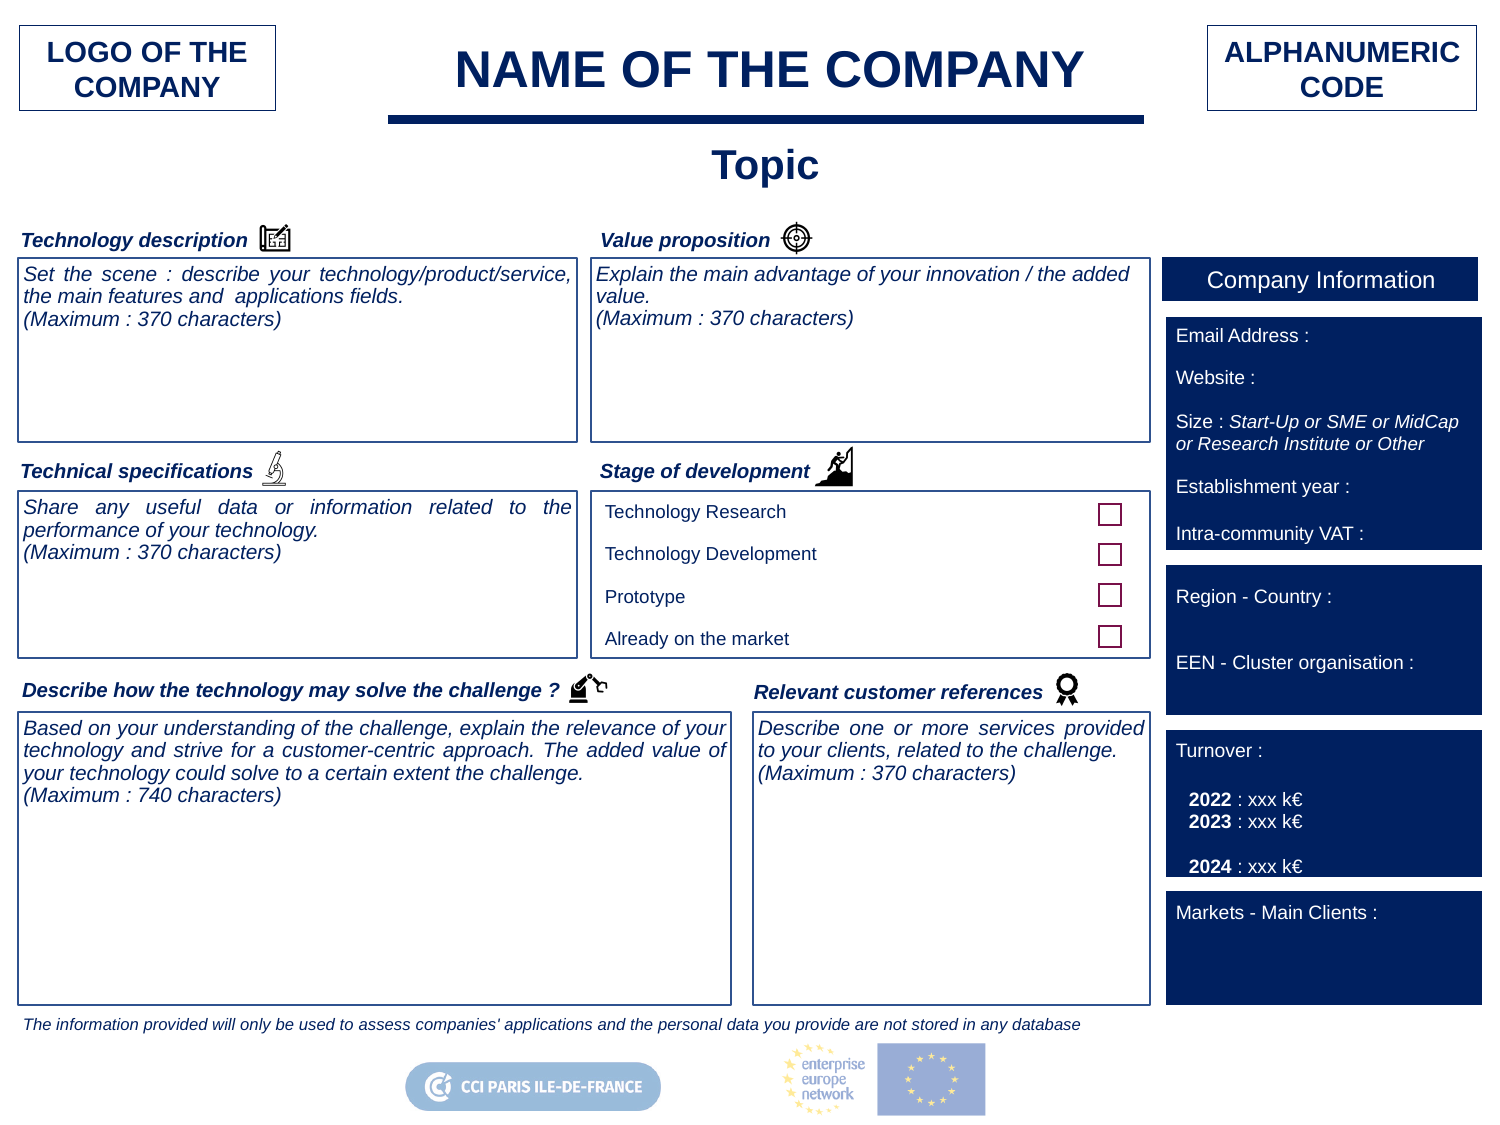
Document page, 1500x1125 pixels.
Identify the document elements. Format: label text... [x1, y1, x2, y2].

text_box Company Information [1162, 257, 1478, 301]
text_box Based on your understanding of the challenge, explain the relevance of your technology and strive for a customer-centric approach. The added value of your technology could solve to a certain extent the challenge. (Maximum : 740 characters) [18, 712, 732, 1005]
text_box Topic [387, 120, 1144, 195]
text_box Email Address : Website : Size : Start-Up or SME or MidCap or Research Institute or Other Establishment year : Intra-community VAT : [1166, 317, 1482, 550]
text_box Describe how the technology may solve the challenge ? [22, 677, 566, 702]
text_box Region - Country : EEN - Cluster organisation : [1166, 565, 1482, 715]
text_box LOGO OF THE COMPANY [19, 25, 276, 111]
text_box NAME OF THE COMPANY [391, 25, 1148, 104]
picture [257, 220, 293, 256]
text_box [18, 227, 1150, 659]
picture [811, 444, 856, 489]
picture [254, 449, 294, 489]
picture [1049, 671, 1085, 708]
picture [769, 1034, 999, 1123]
text_box Markets - Main Clients : [1166, 891, 1482, 1005]
text_box The information provided will only be used to assess companies' applications and the personal data you provide are not stored in any database [8, 1006, 1135, 1042]
text_box Turnover : 2022 : xxx k€ 2023 : xxx k€ 2024 : xxx k€ [1166, 730, 1482, 877]
text_box ALPHANUMERIC CODE [1207, 25, 1477, 111]
text_box Relevant customer references [754, 678, 1044, 704]
text_box Describe one or more services provided to your clients, related to the challenge. (Maximum : 370 characters) [752, 712, 1150, 1005]
text_box Topic [387, 115, 1144, 119]
picture [405, 1062, 661, 1111]
picture [778, 219, 815, 257]
picture [567, 667, 609, 709]
